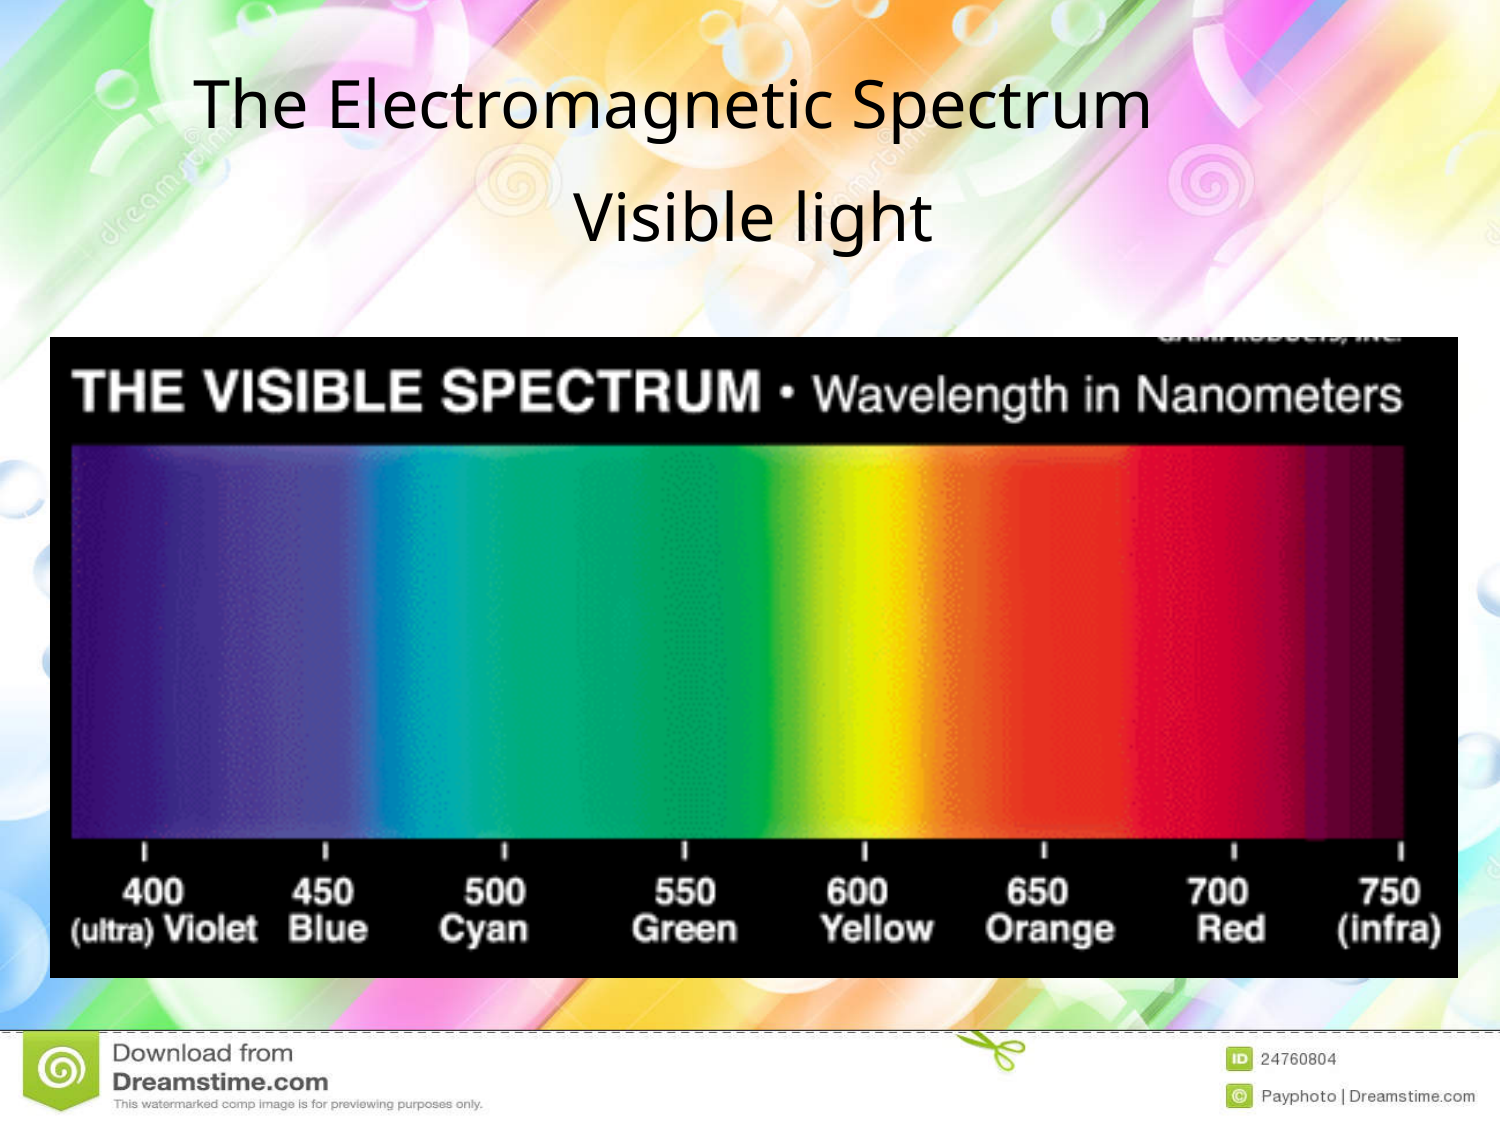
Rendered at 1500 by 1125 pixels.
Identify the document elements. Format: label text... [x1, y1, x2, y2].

text_box [212, 212, 1388, 289]
picture [0, 0, 1500, 1125]
text_box The Electromagnetic Spectrum Visible light [178, 54, 1329, 263]
